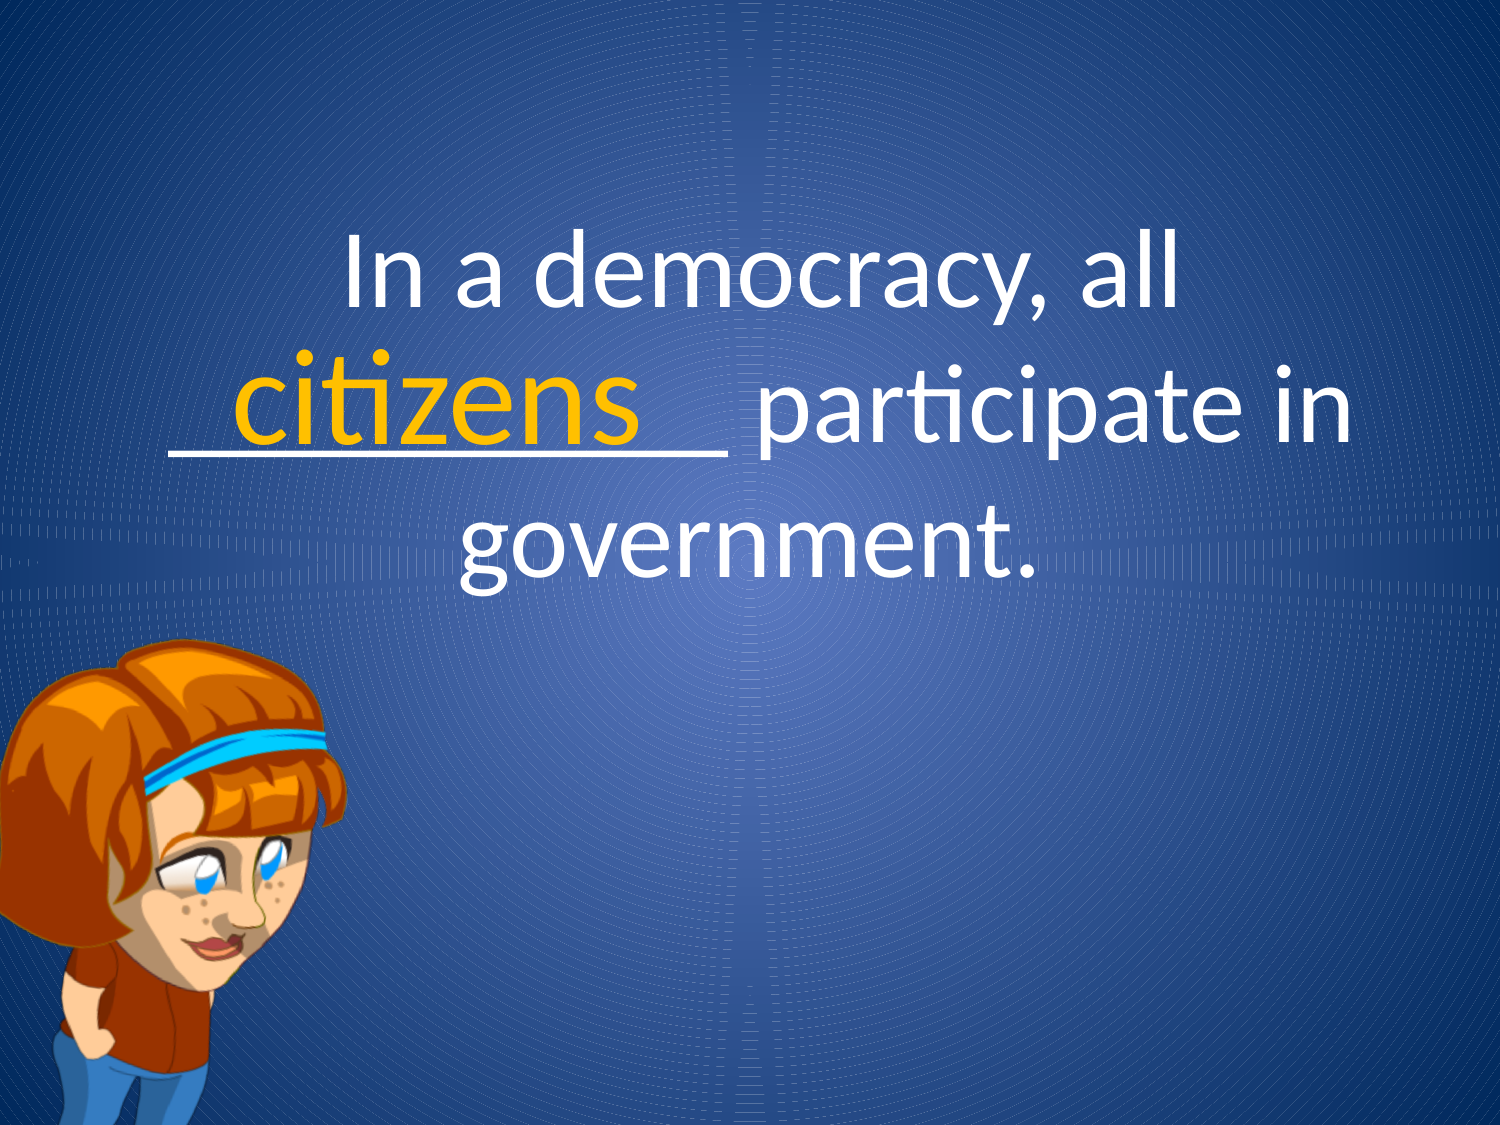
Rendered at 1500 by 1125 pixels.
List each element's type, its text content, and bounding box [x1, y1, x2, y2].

text_box In a democracy, all __________ participate in government. [99, 187, 1425, 608]
text_box citizens [99, 299, 775, 480]
picture [0, 614, 366, 1125]
